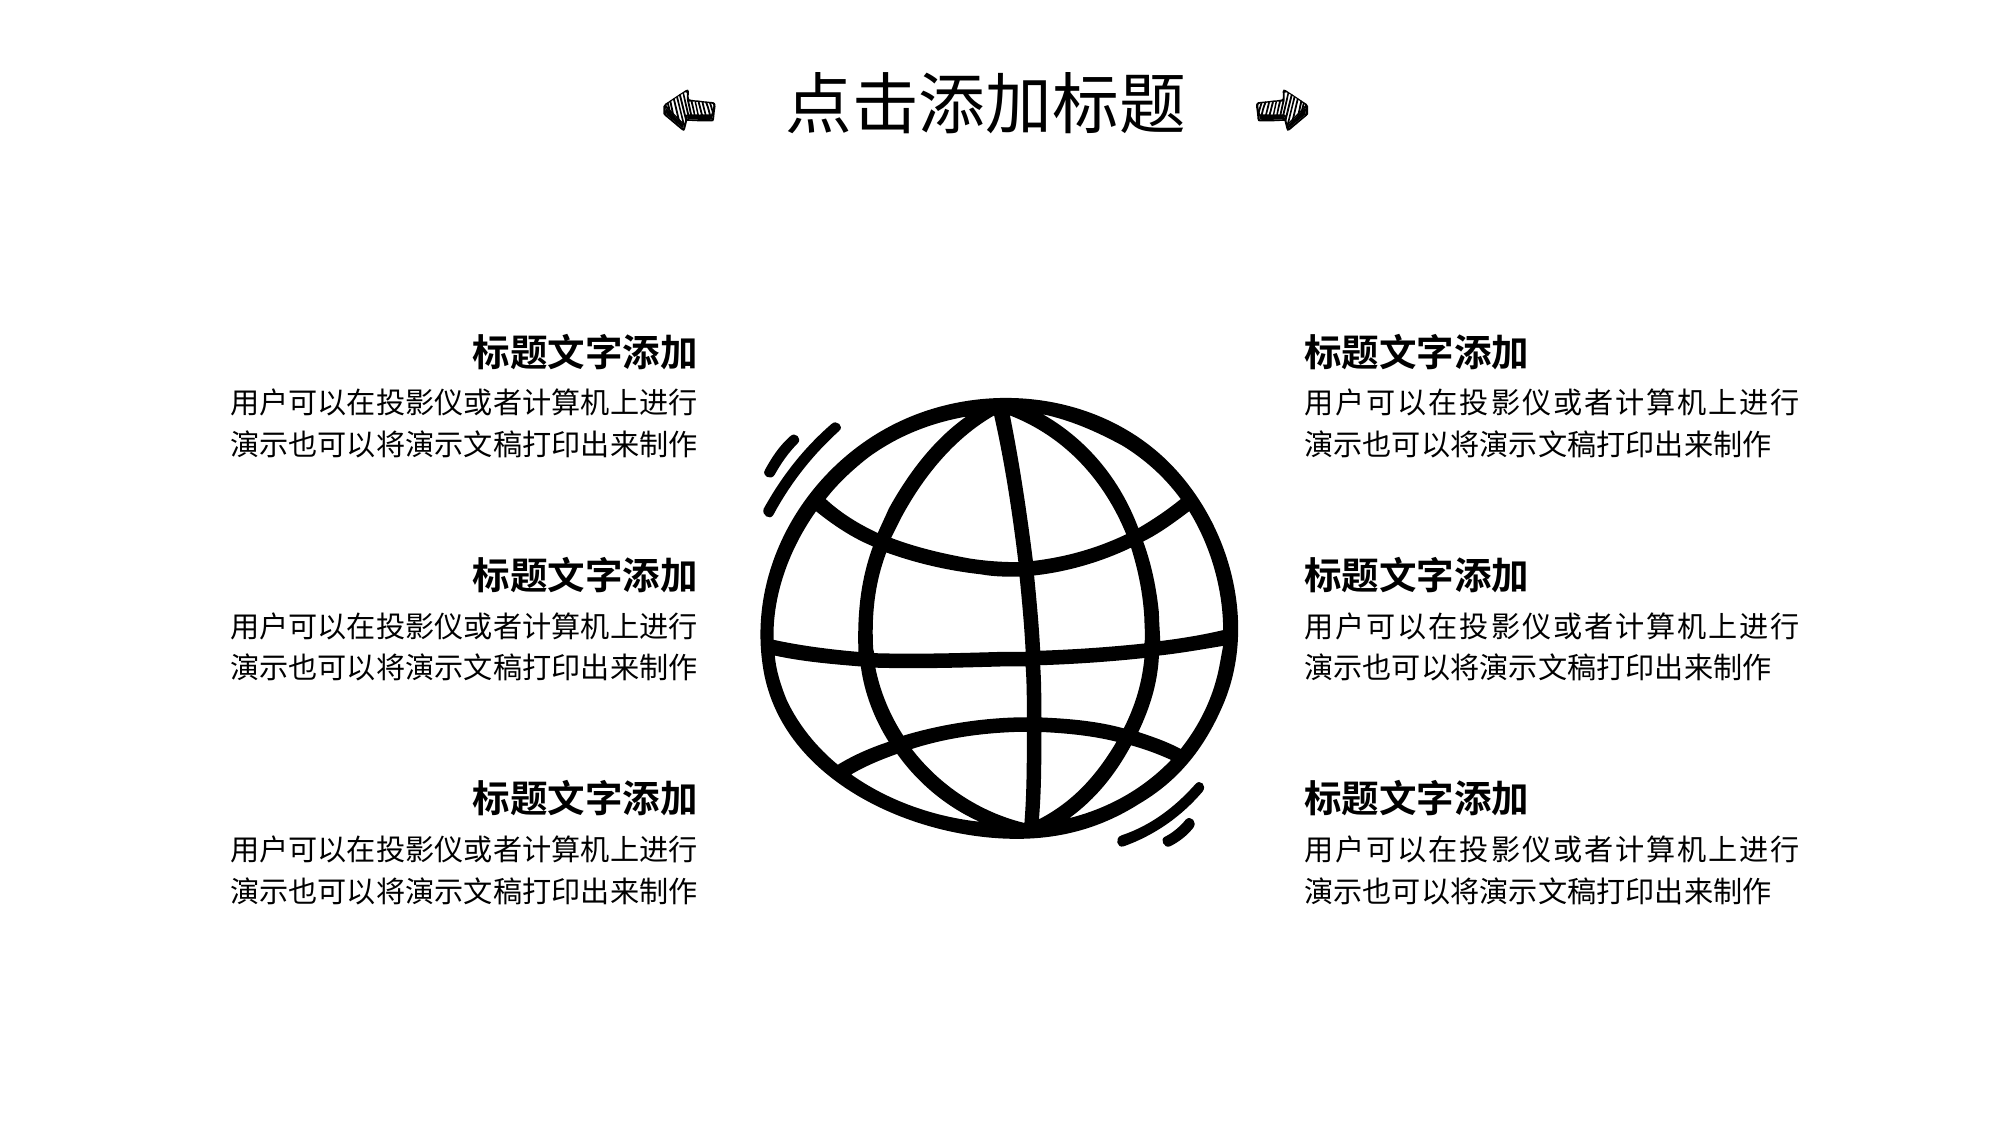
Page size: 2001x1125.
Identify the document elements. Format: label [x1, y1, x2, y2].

text_box [186, 535, 713, 688]
text_box [1289, 759, 1816, 912]
text_box [186, 759, 713, 912]
text_box [1289, 535, 1816, 688]
text_box [1289, 312, 1816, 465]
text_box [663, 54, 1309, 151]
text_box [748, 381, 1259, 849]
text_box [186, 312, 713, 465]
